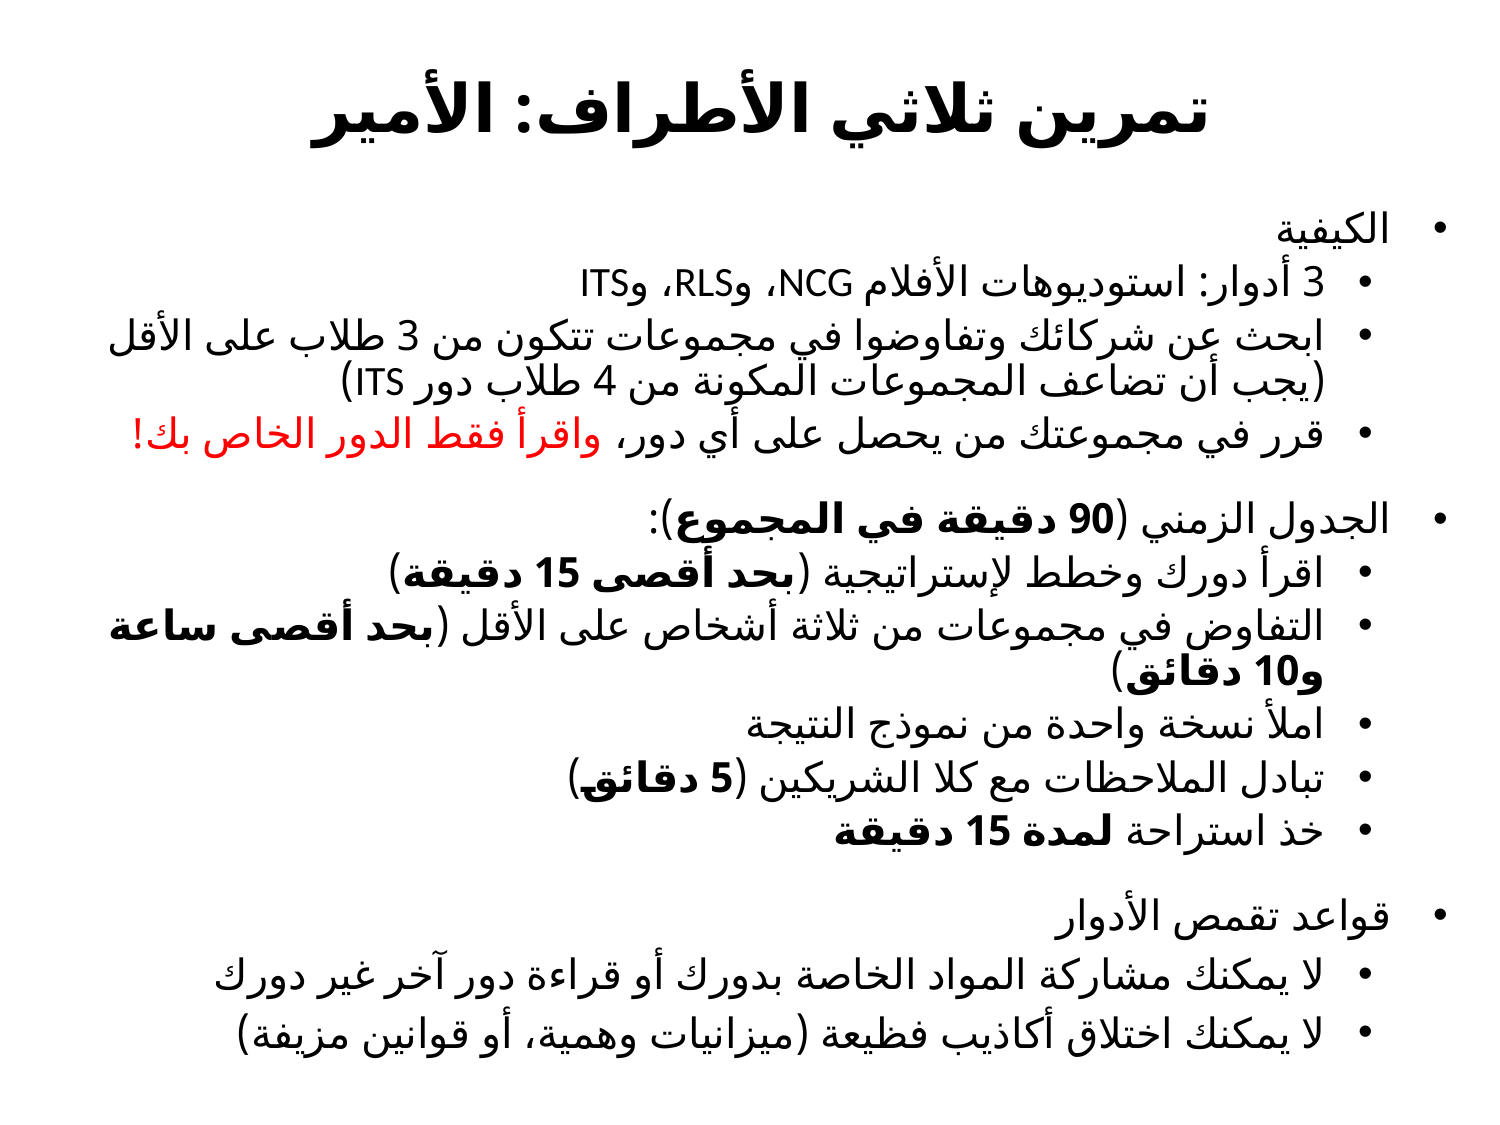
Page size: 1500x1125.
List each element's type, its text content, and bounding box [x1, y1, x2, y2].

list الكيفية 3 أدوار: استوديوهات الأفلام NCG، وRLS، وITS ابحث عن شركائك وتفاوضوا في مجموعات تتكون من 3 طلاب على الأقل (يجب أن تضاعف المجموعات المكونة من 4 طلاب دور ITS) قرر في مجموعتك من يحصل على أي دور، واقرأ فقط الدور الخاص بك! الجدول الزمني (90 دقيقة في المجموع): اقرأ دورك وخطط لإستراتيجية (بحد أقصى 15 دقيقة) التفاوض في مجموعات من ثلاثة أشخاص على الأقل (بحد أقصى ساعة و10 دقائق) املأ نسخة واحدة من نموذج النتيجة تبادل الملاحظات مع كلا الشريكين (5 دقائق) خذ استراحة لمدة 15 دقيقة قواعد تقمص الأدوار لا يمكنك مشاركة المواد الخاصة بدورك أو قراءة دور آخر غير دورك لا يمكنك اختلاق أكاذيب فظيعة (ميزانيات وهمية، أو قوانين مزيفة) [12, 200, 1463, 988]
text_box تمرين ثلاثي الأطراف: الأمير [87, 12, 1438, 200]
